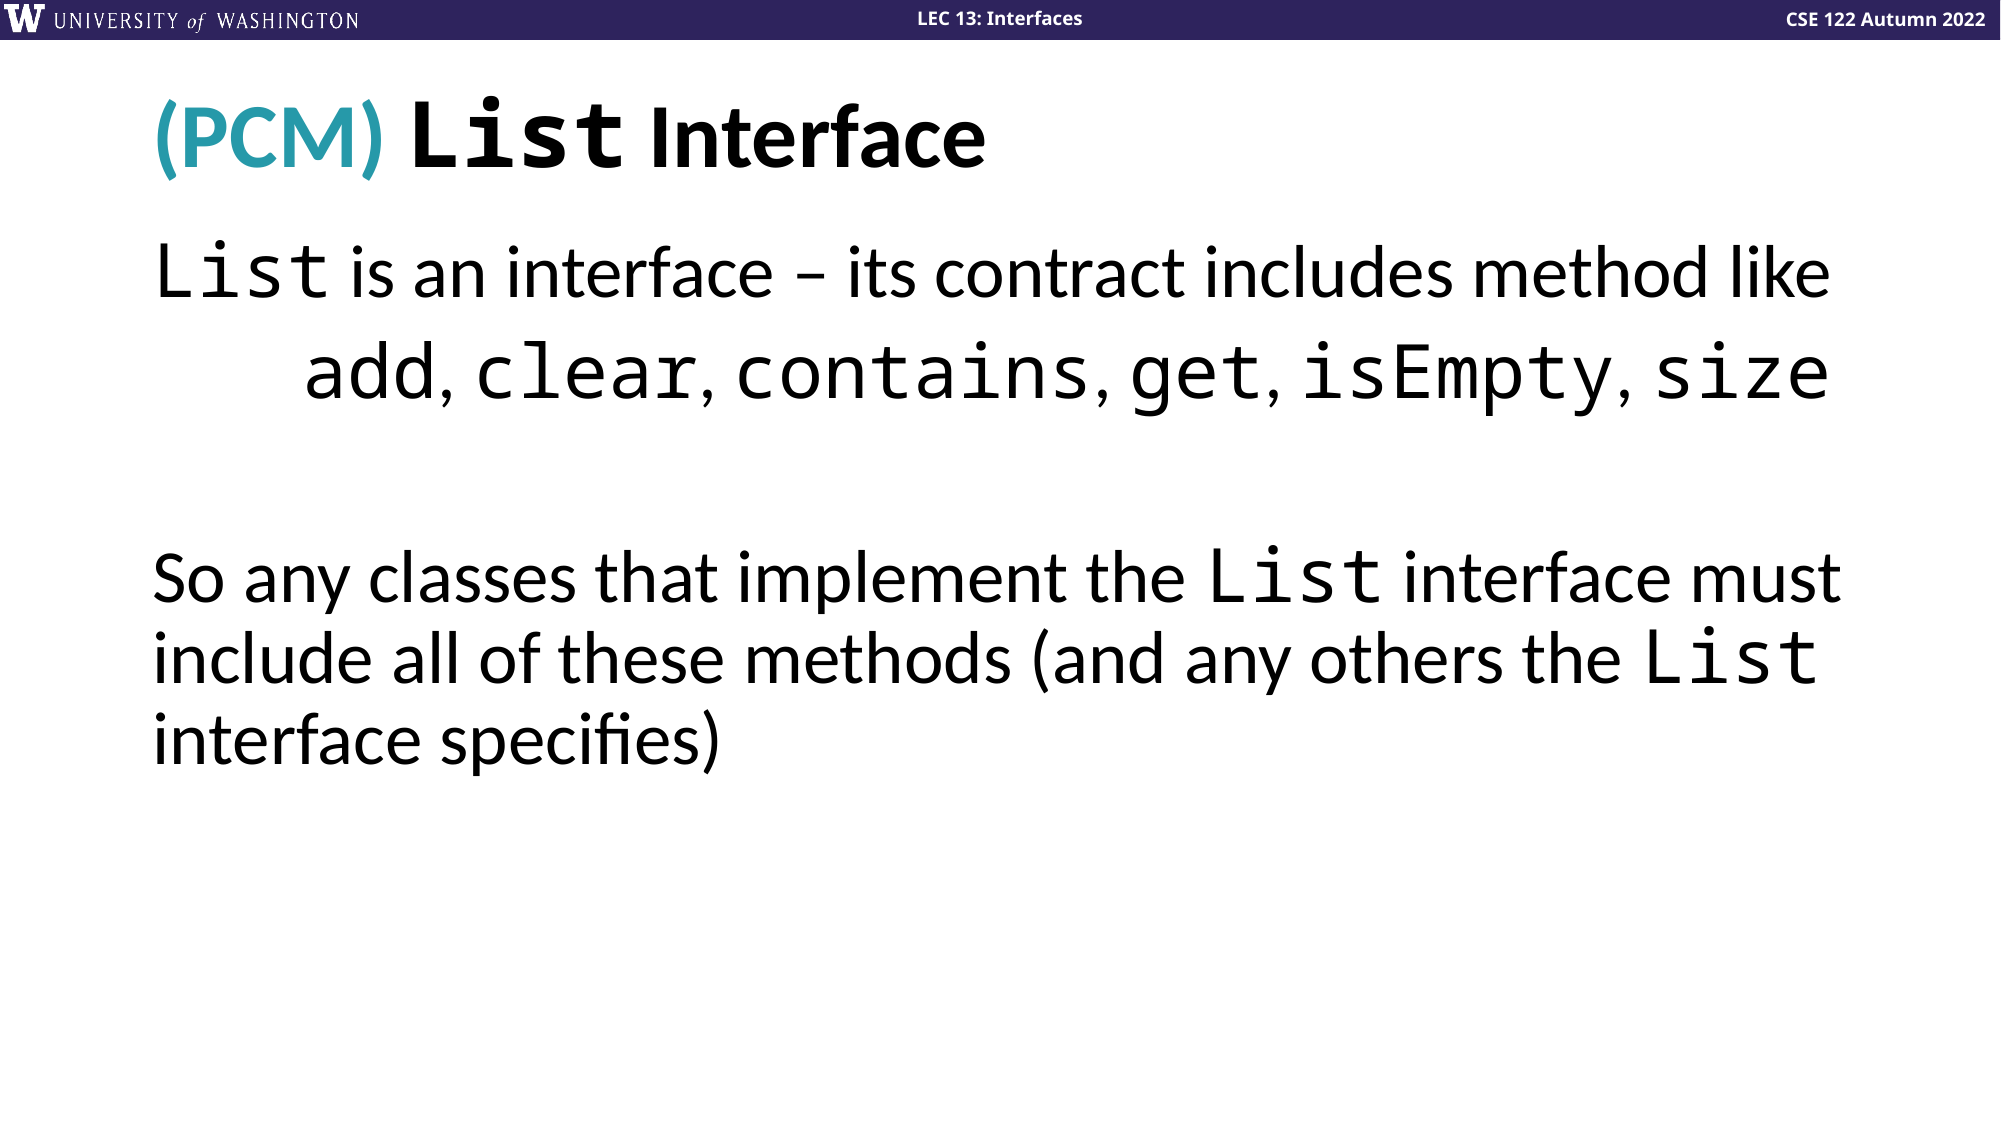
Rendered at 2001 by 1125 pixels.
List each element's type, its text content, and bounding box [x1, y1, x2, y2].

list List is an interface – its contract includes method like add, clear, contains, get, isEmpty, size So any classes that implement the List interface must include all of these methods (and any others the List interface specifies) [137, 224, 1863, 1014]
picture [4, 4, 358, 33]
title (PCM) List Interface [137, 74, 1863, 200]
